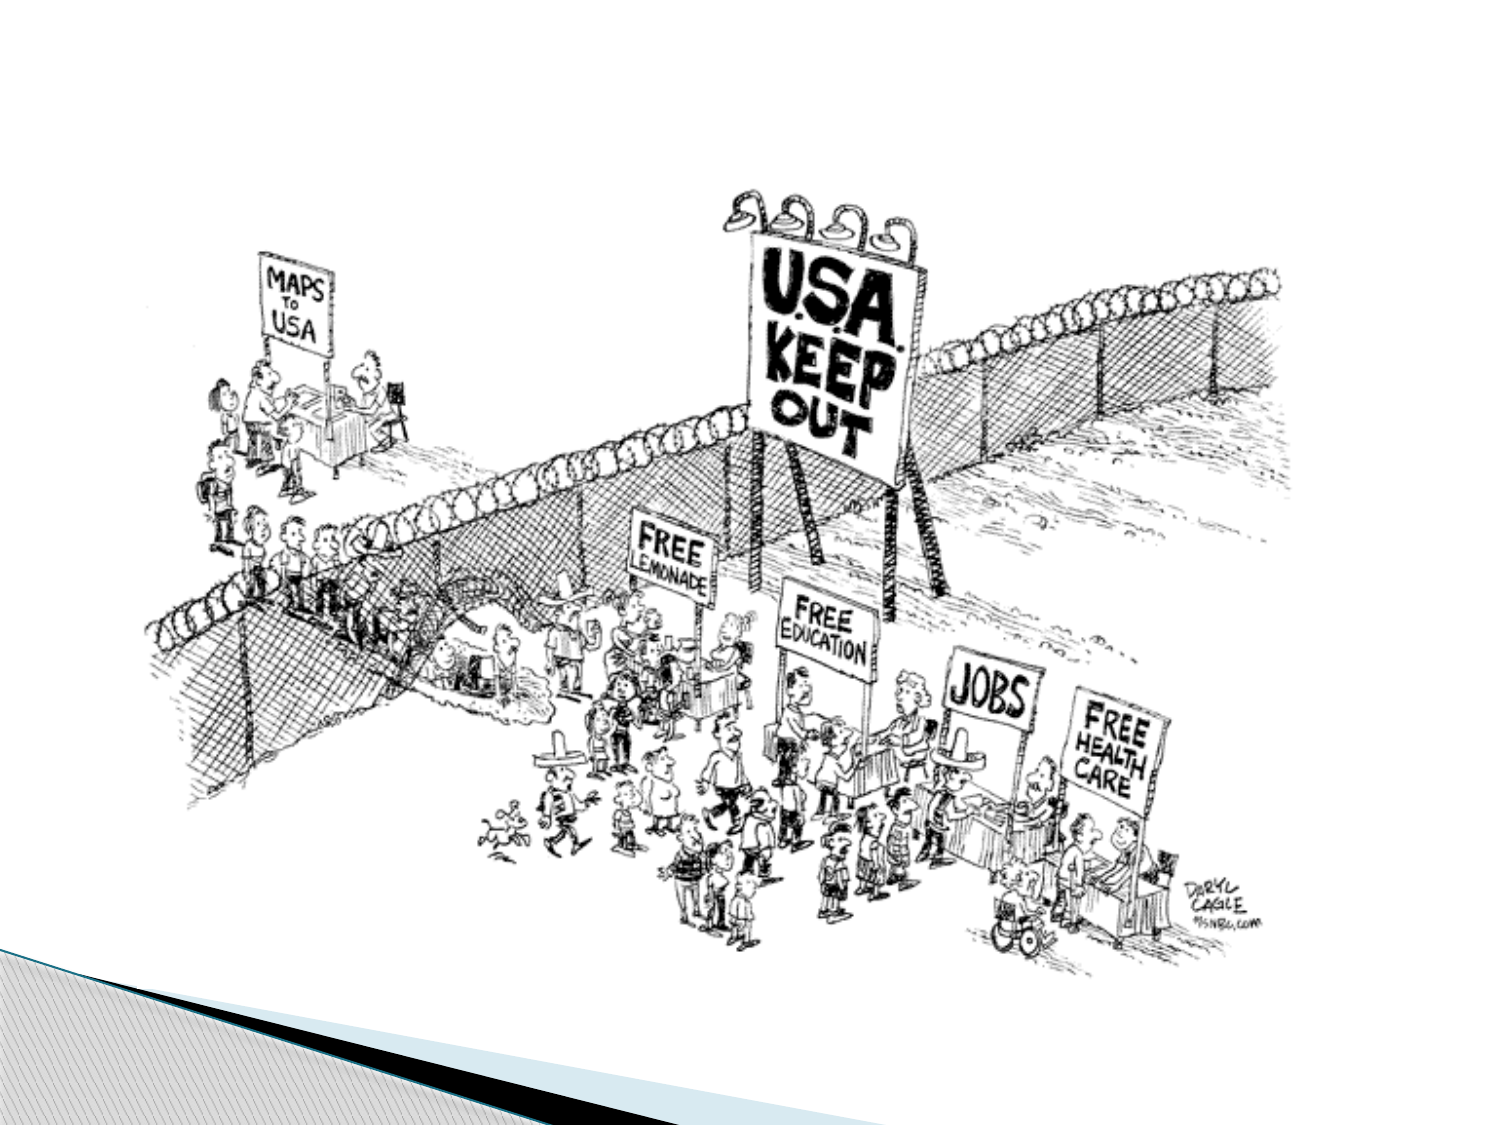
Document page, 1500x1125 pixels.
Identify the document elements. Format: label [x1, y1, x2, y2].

picture [137, 174, 1307, 990]
